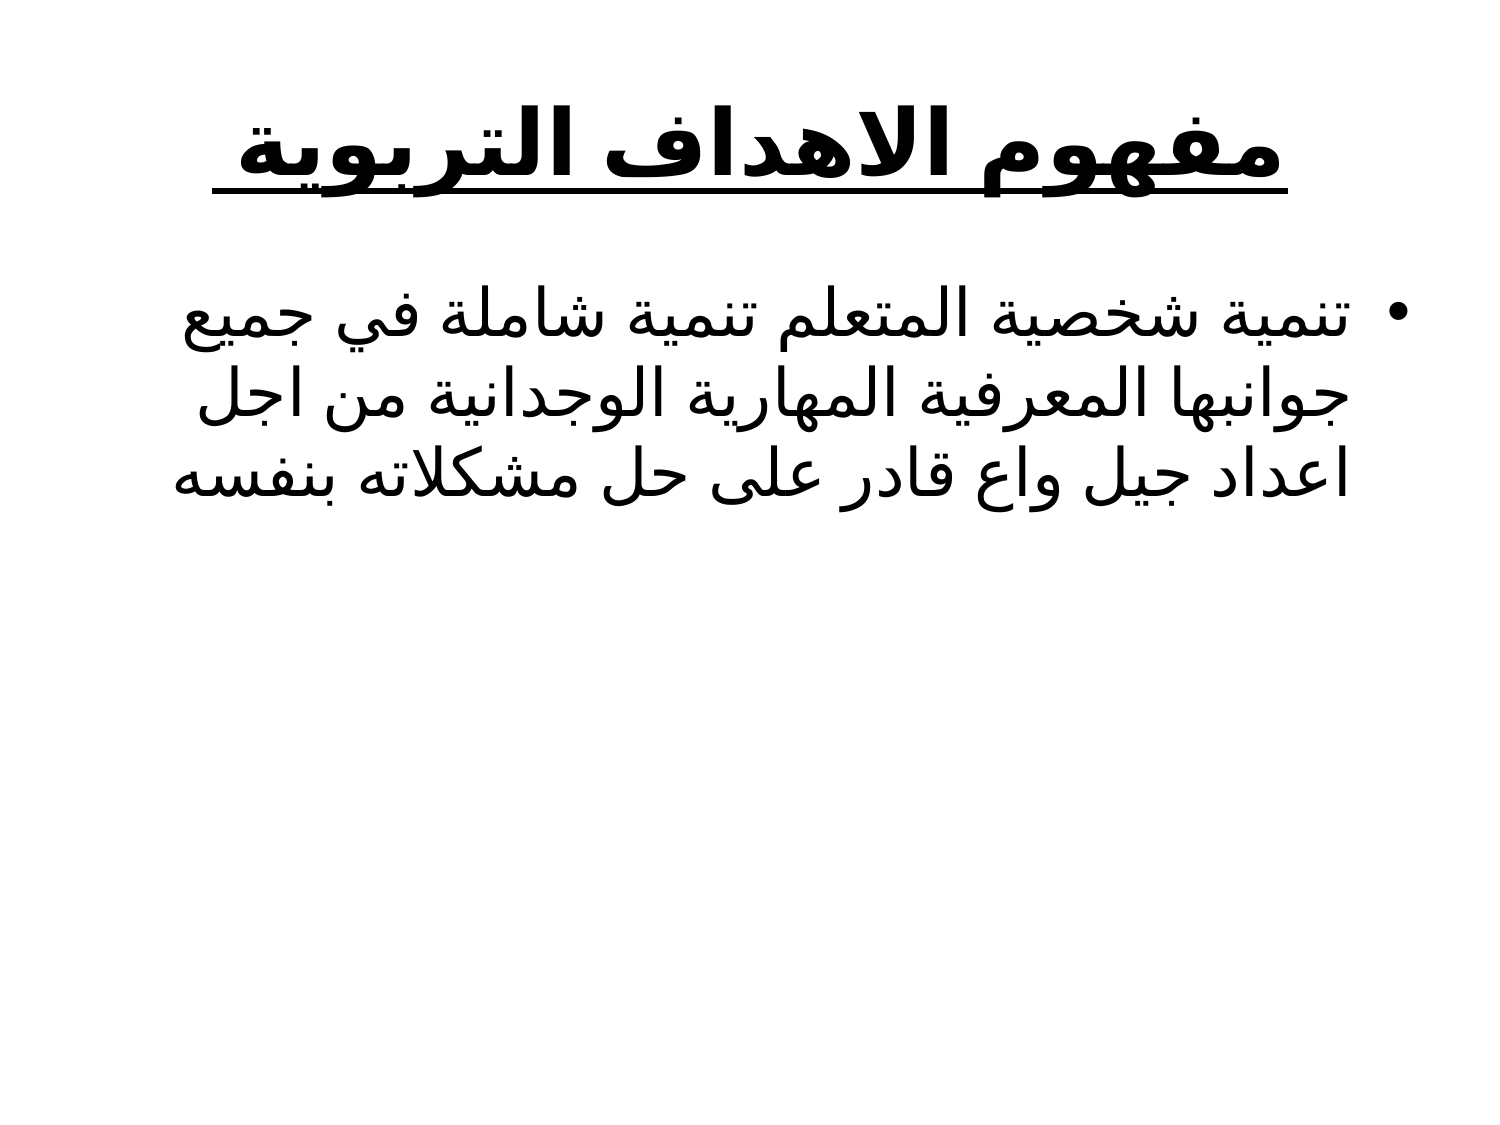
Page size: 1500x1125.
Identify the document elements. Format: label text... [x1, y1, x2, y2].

title مفهوم الاهداف التربوية [75, 45, 1425, 233]
list تنمية شخصية المتعلم تنمية شاملة في جميع جوانبها المعرفية المهارية الوجدانية من اجل اعداد جيل واع قادر على حل مشكلاته بنفسه [75, 262, 1425, 1005]
